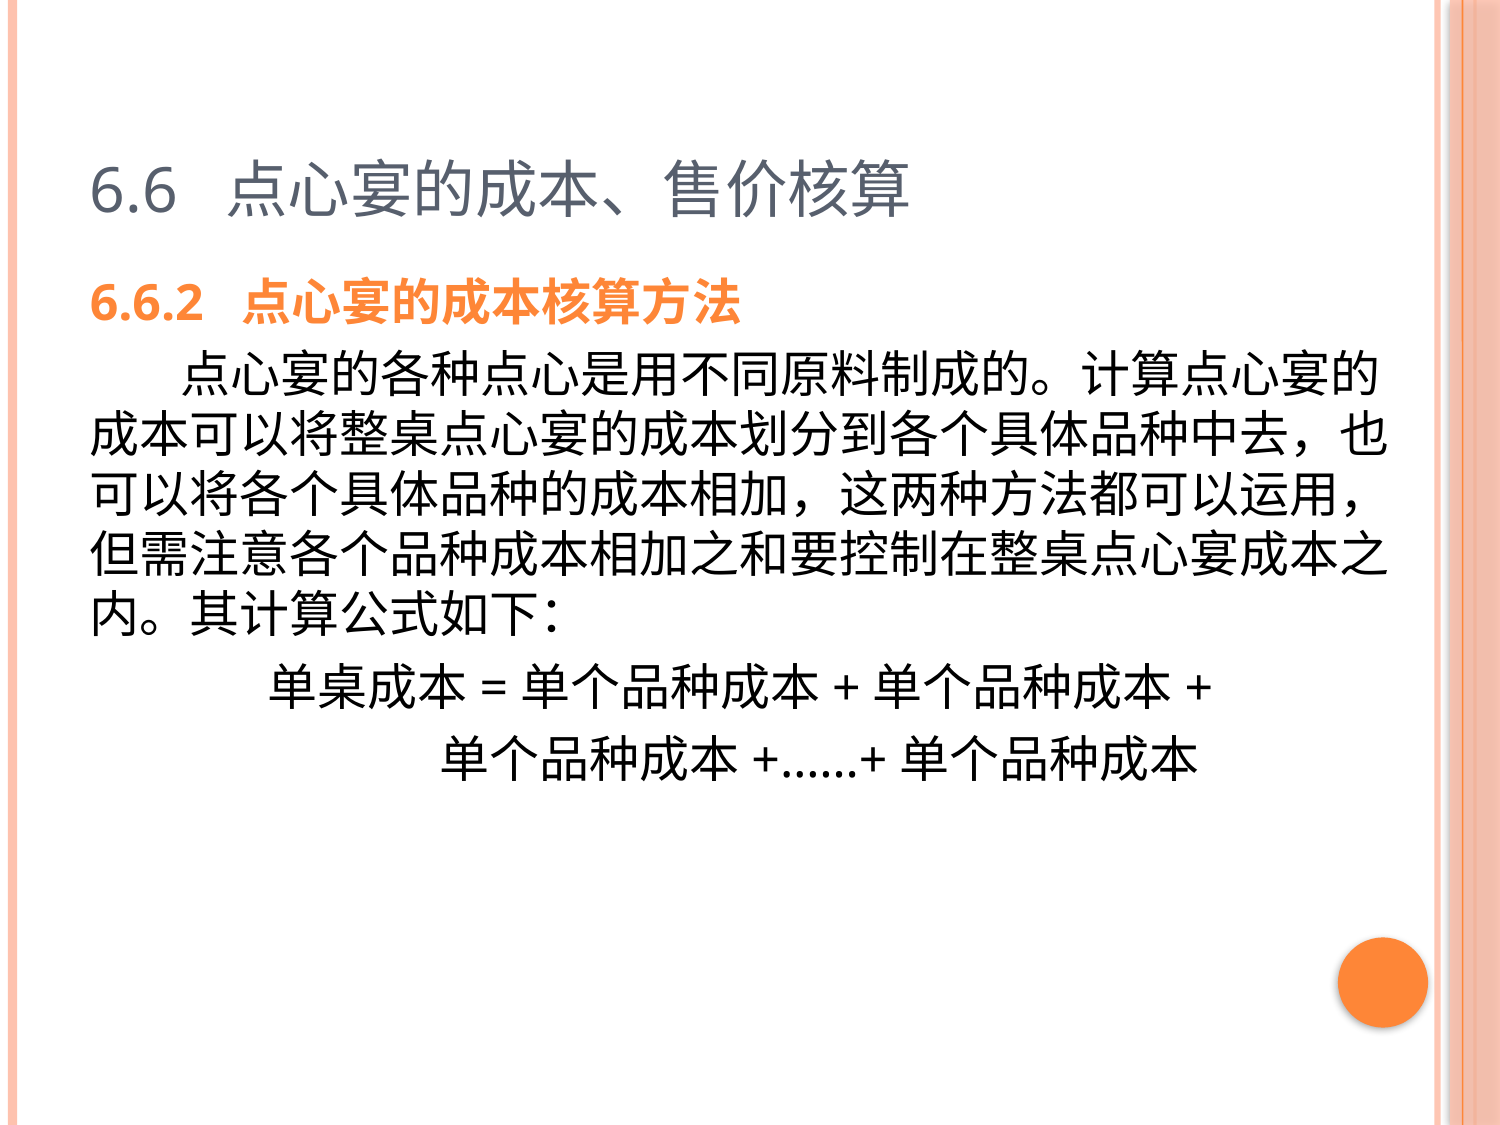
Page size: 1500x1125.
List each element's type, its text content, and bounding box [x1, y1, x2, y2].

title 6.6 点心宴的成本、售价核算 [75, 45, 1300, 233]
list 6.6.2 点心宴的成本核算方法 点心宴的各种点心是用不同原料制成的。计算点心宴的成本可以将整桌点心宴的成本划分到各个具体品种中去，也可以将各个具体品种的成本相加，这两种方法都可以运用，但需注意各个品种成本相加之和要控制在整桌点心宴成本之内。其计算公式如下： 单桌成本=单个品种成本+单个品种成本+ 单个品种成本+……+单个品种成本 [74, 262, 1407, 1063]
